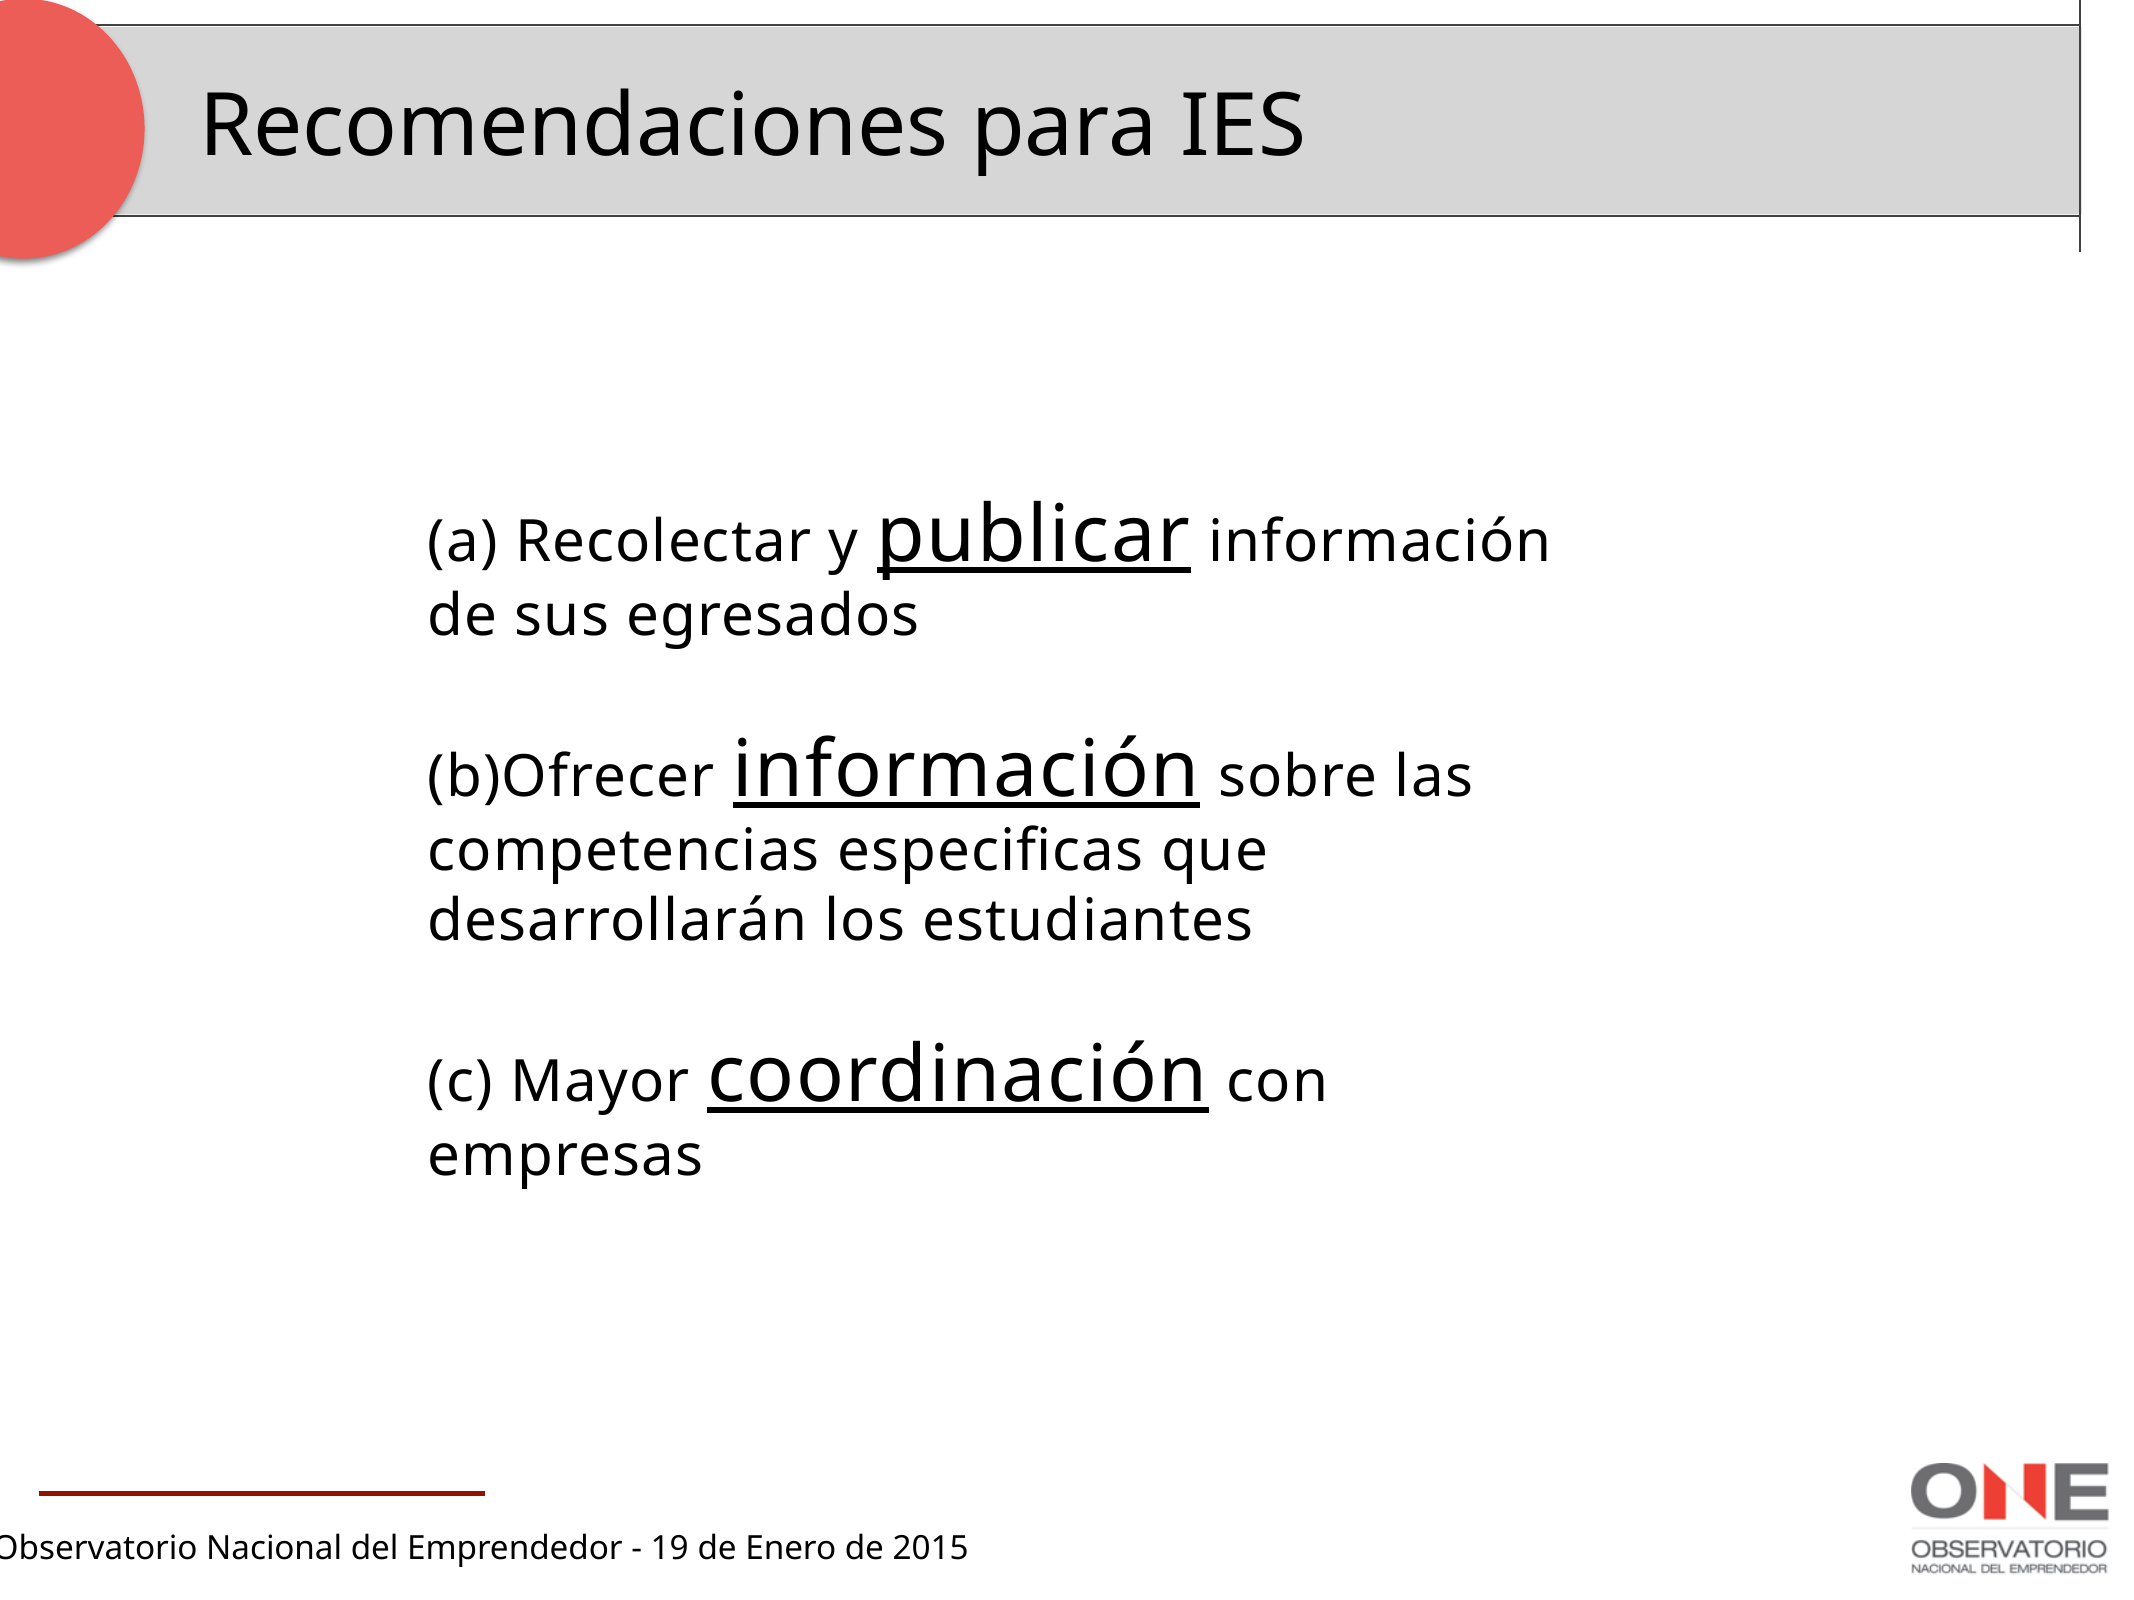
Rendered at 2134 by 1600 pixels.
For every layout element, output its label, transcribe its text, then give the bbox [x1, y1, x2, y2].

picture [1911, 1463, 2117, 1588]
text_box (a) Recolectar y publicar información de sus egresados (b)Ofrecer información sobre las competencias especificas que desarrollarán los estudiantes (c) Mayor coordinación con empresas [419, 404, 1610, 1196]
text_box Recomendaciones para IES [190, 59, 1838, 182]
